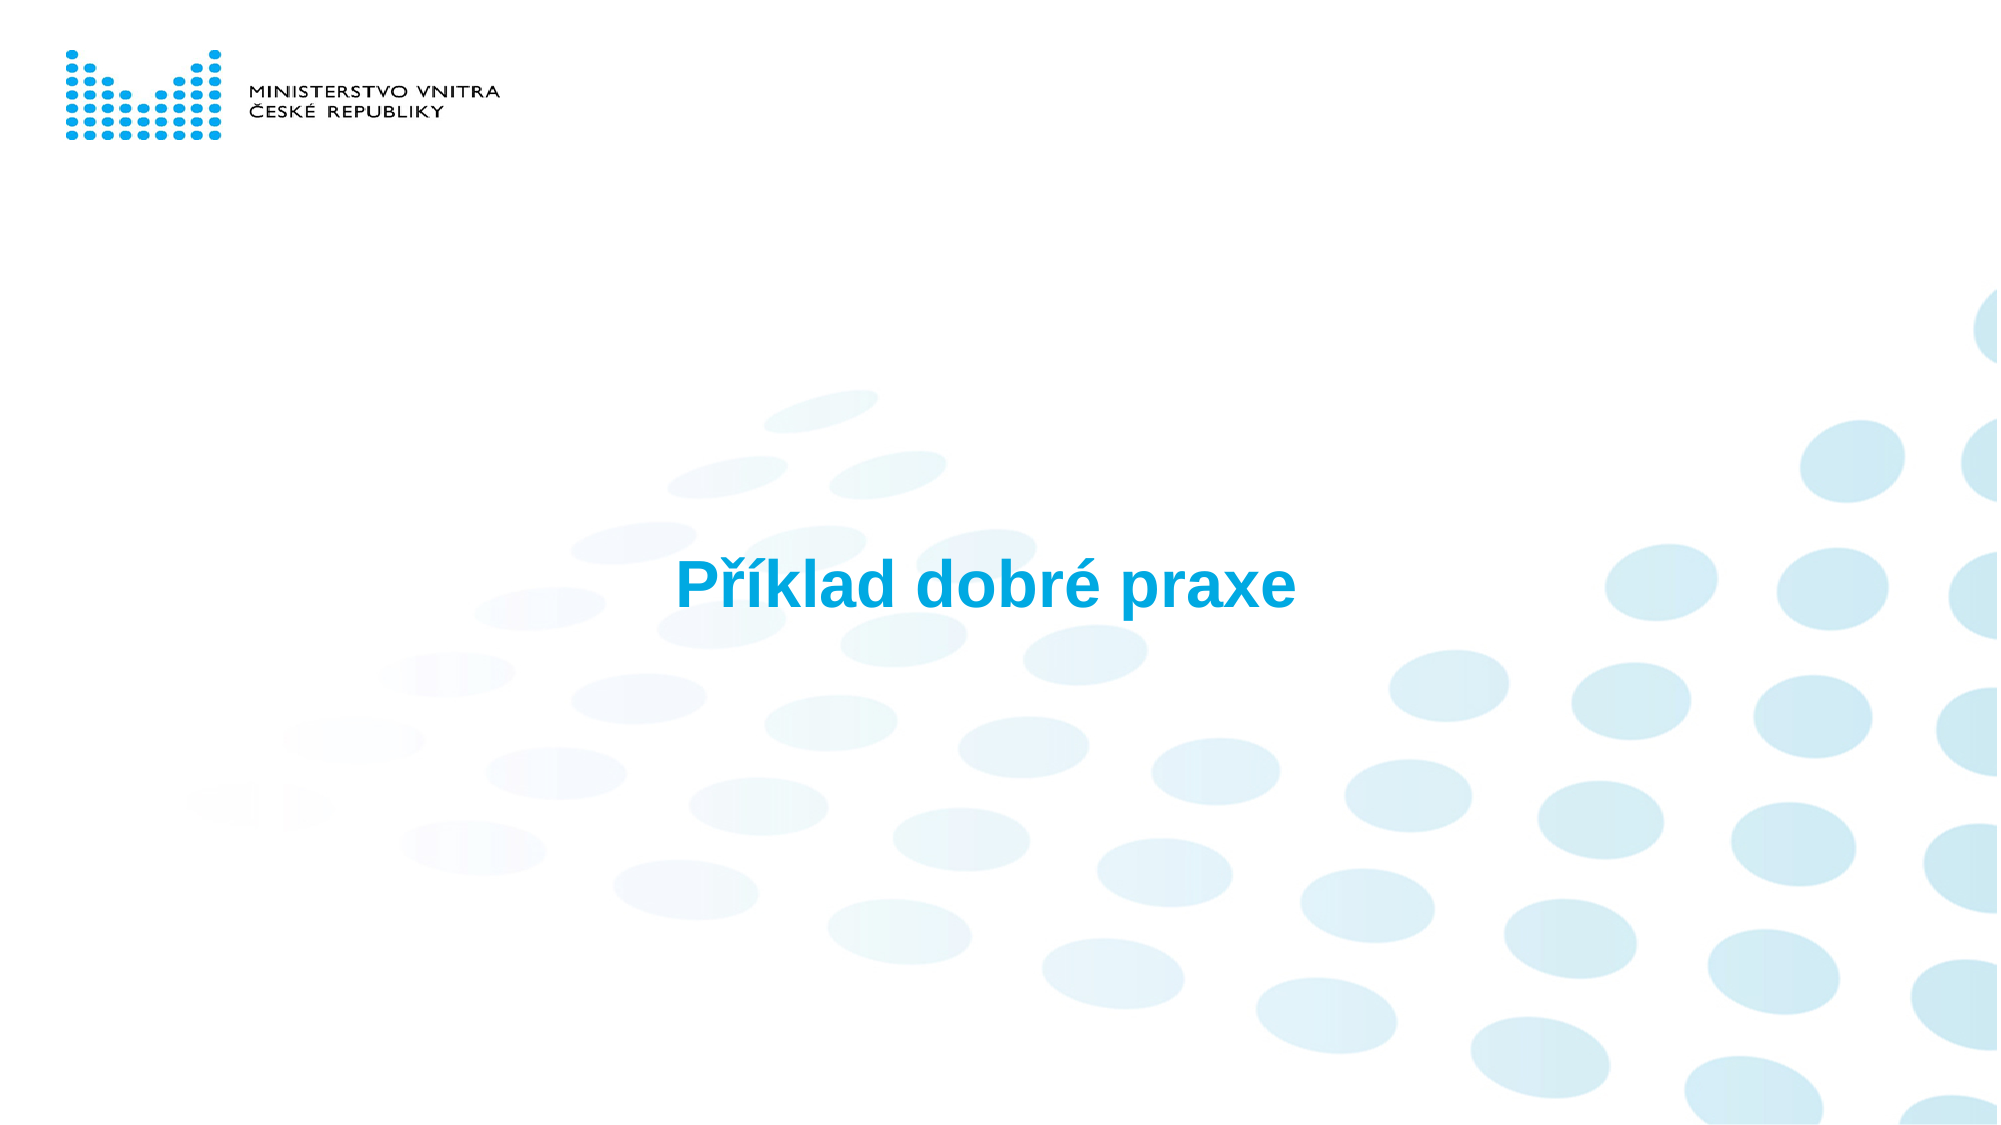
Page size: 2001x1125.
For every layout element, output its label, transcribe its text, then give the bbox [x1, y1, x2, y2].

picture [0, 0, 2000, 1125]
title Příklad dobré praxe [91, 418, 1882, 744]
